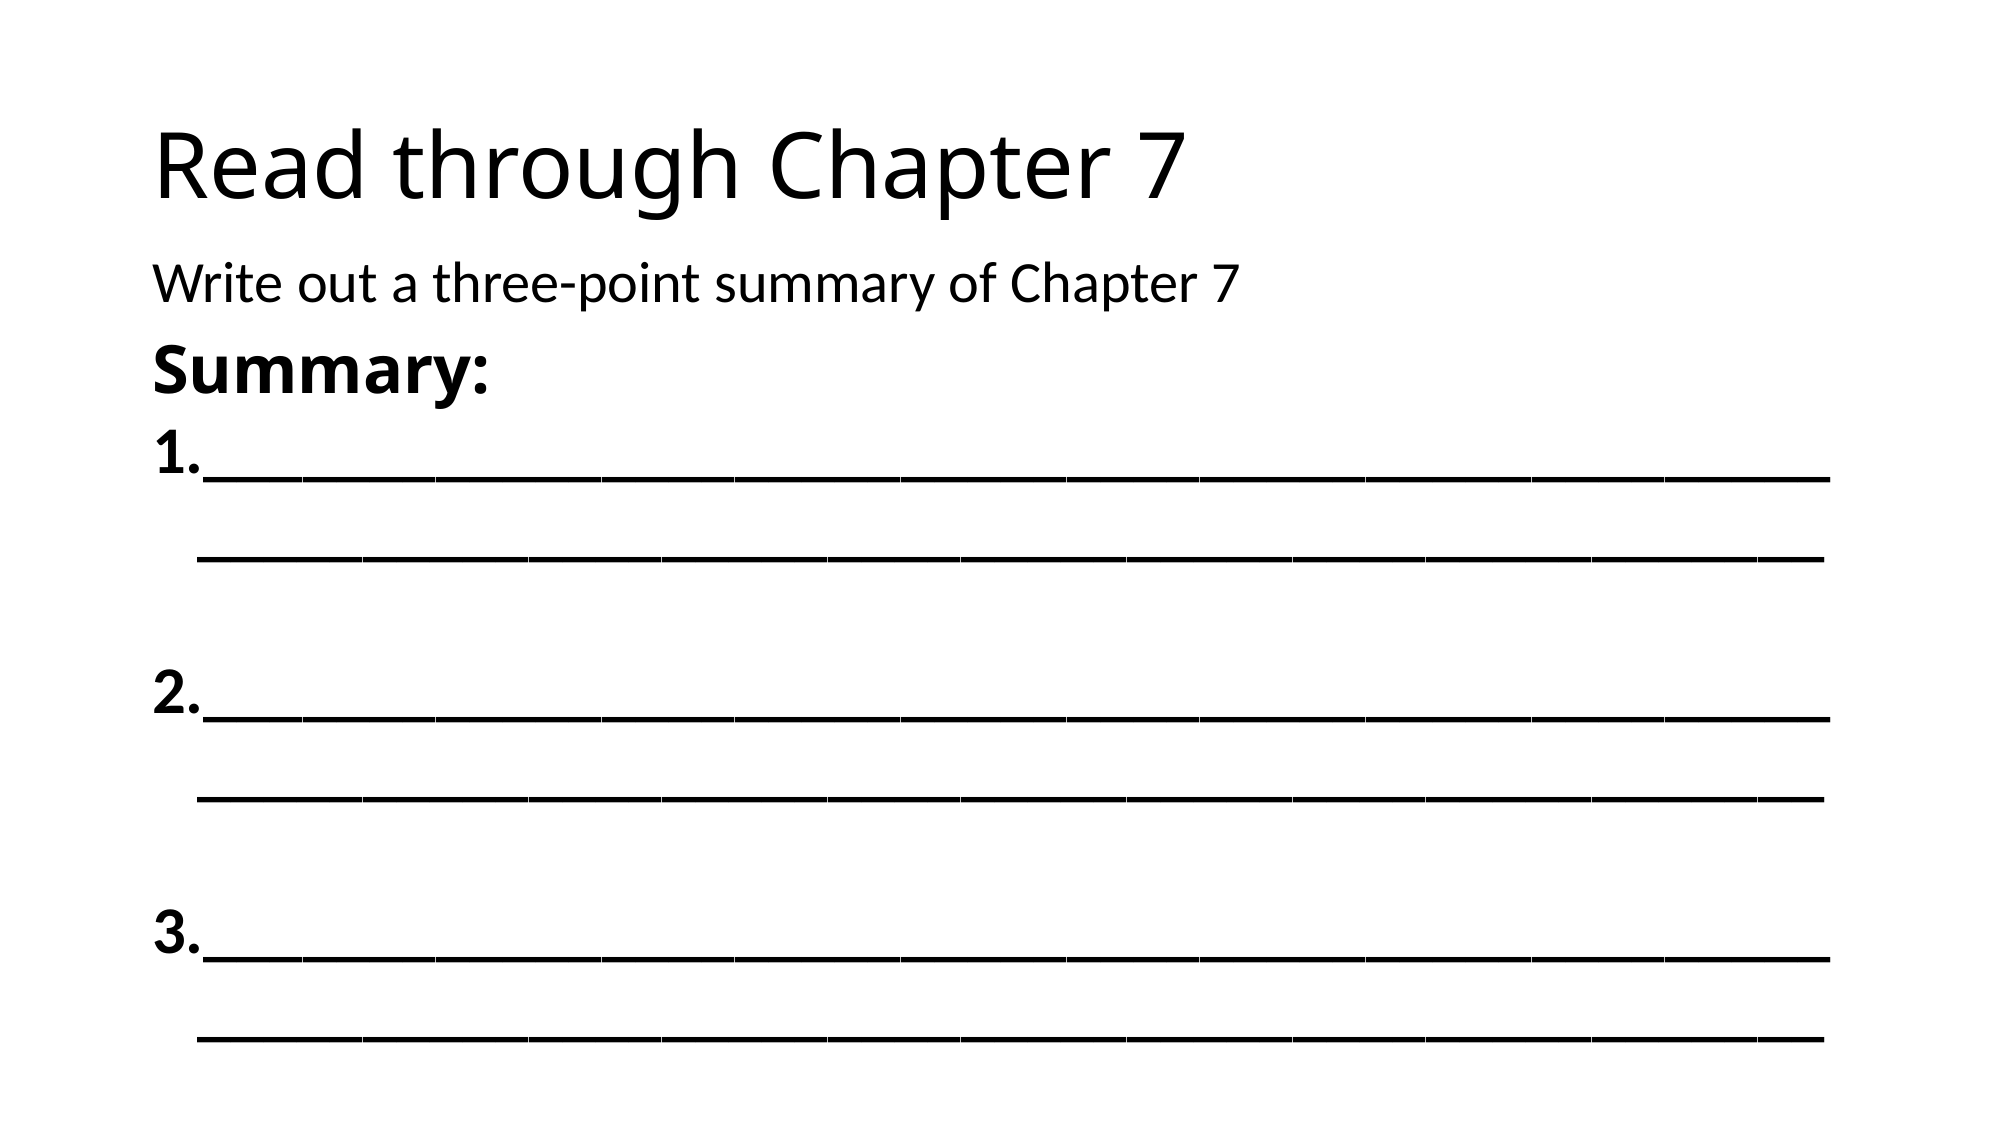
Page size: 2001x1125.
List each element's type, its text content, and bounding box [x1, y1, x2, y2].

title Read through Chapter 7 [137, 59, 1863, 244]
text_box Summary: 1._________________________________________________ _________________________________________________ 2._________________________________________________ _________________________________________________ 3._________________________________________________ _________________________________________________ [137, 319, 1863, 1125]
list Write out a three-point summary of Chapter 7 [137, 244, 1863, 319]
